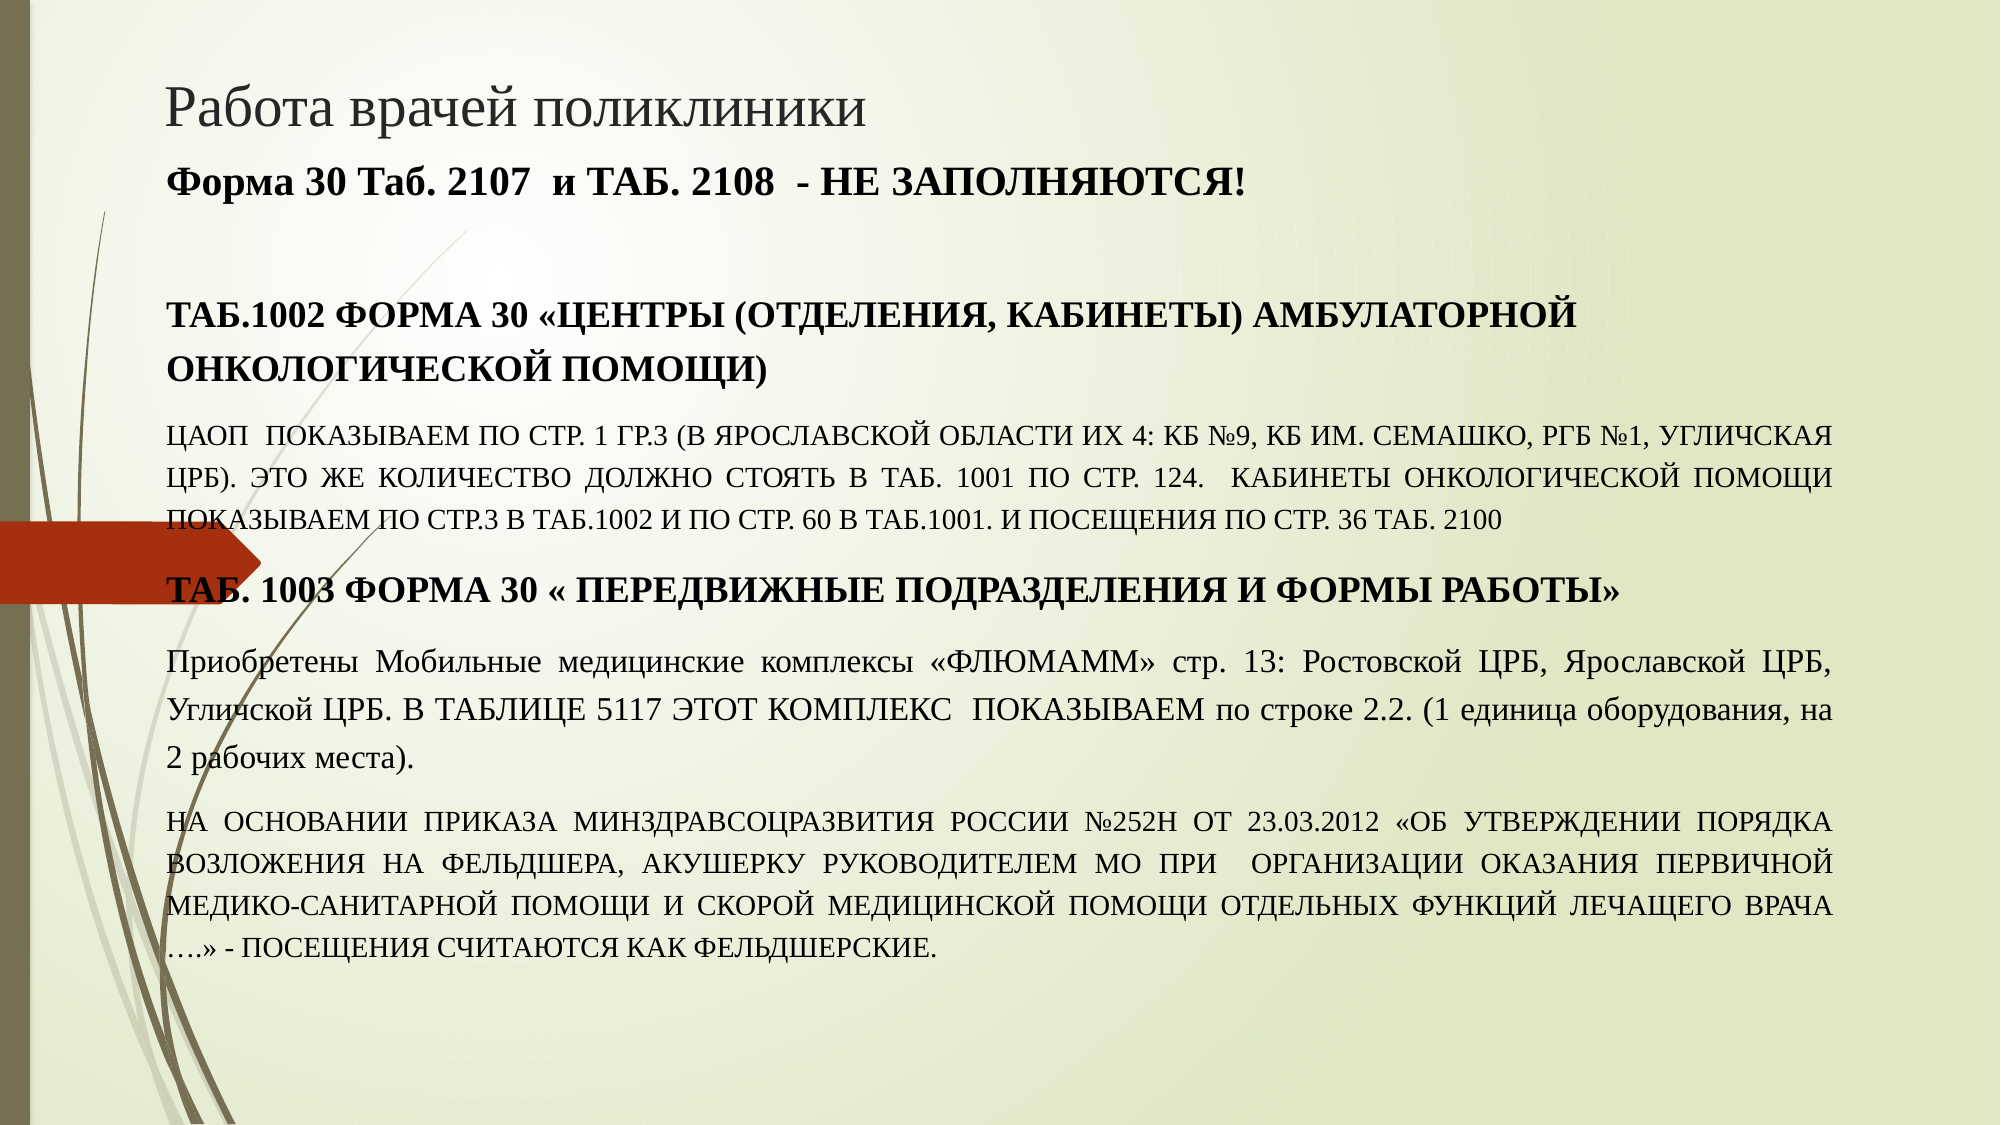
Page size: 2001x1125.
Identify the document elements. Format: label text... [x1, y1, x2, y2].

list Форма 30 Таб. 2107 и Таб. 2108 - Не заполняются! Таб.1002 форма 30 «Центры (отделения, кабинеты) амбулаторной онкологической помощи) Цаоп показываем по стр. 1 гр.3 (в ярославской области их 4: КБ №9, КБ им. Семашко, РГБ №1, Угличская ЦРБ). Это же количество должно стоять в таб. 1001 по стр. 124. Кабинеты онкологической помощи показываем по стр.3 в таб.1002 и по стр. 60 в таб.1001. и посещения по стр. 36 таб. 2100 Таб. 1003 форма 30 « Передвижные подразделения и формы работы» Приобретены Мобильные медицинские комплексы «ФЛЮМАММ» стр. 13: Ростовской ЦРБ, Ярославской ЦРБ, Угличской ЦРБ. В таблице 5117 этот комплекс показываем по строке 2.2. (1 единица оборудования, на 2 рабочих места). На основании приказа Минздравсоцразвития России №252н от 23.03.2012 «Об утверждении порядка возложения на фельдшера, акушерку руководителем МО при организации оказания первичной медико-санитарной помощи и скорой медицинской помощи отдельных функций лечащего врача ….» - посещения считаются как фельдшерские. [150, 145, 1850, 1077]
title Работа врачей поликлиники [149, 59, 1848, 146]
